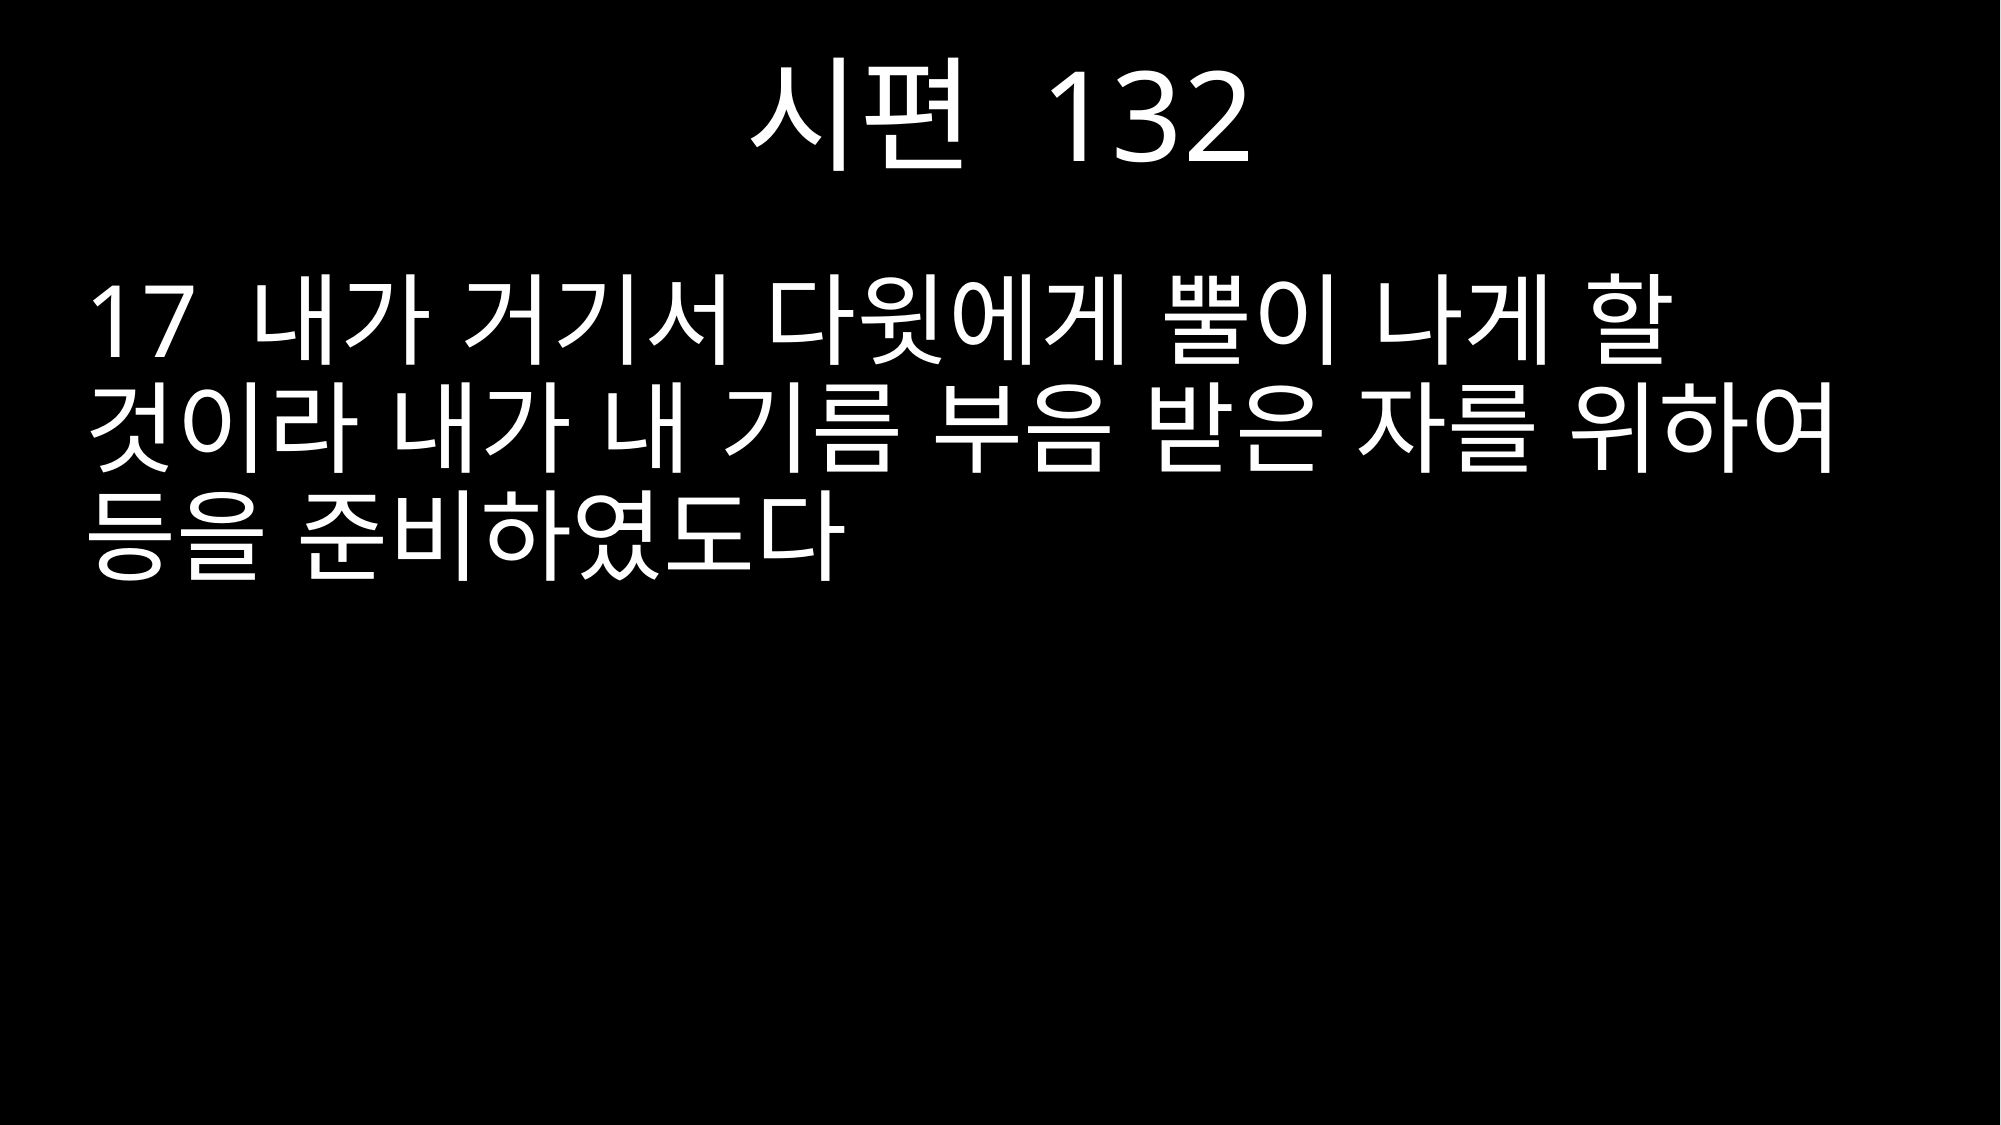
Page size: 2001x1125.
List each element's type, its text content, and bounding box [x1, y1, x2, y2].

footer 시편 132 [0, 32, 2000, 192]
picture [0, 0, 2001, 1125]
list 17 내가 거기서 다윗에게 뿔이 나게 할 것이라 내가 내 기름 부음 받은 자를 위하여 등을 준비하였도다 [69, 263, 1953, 423]
